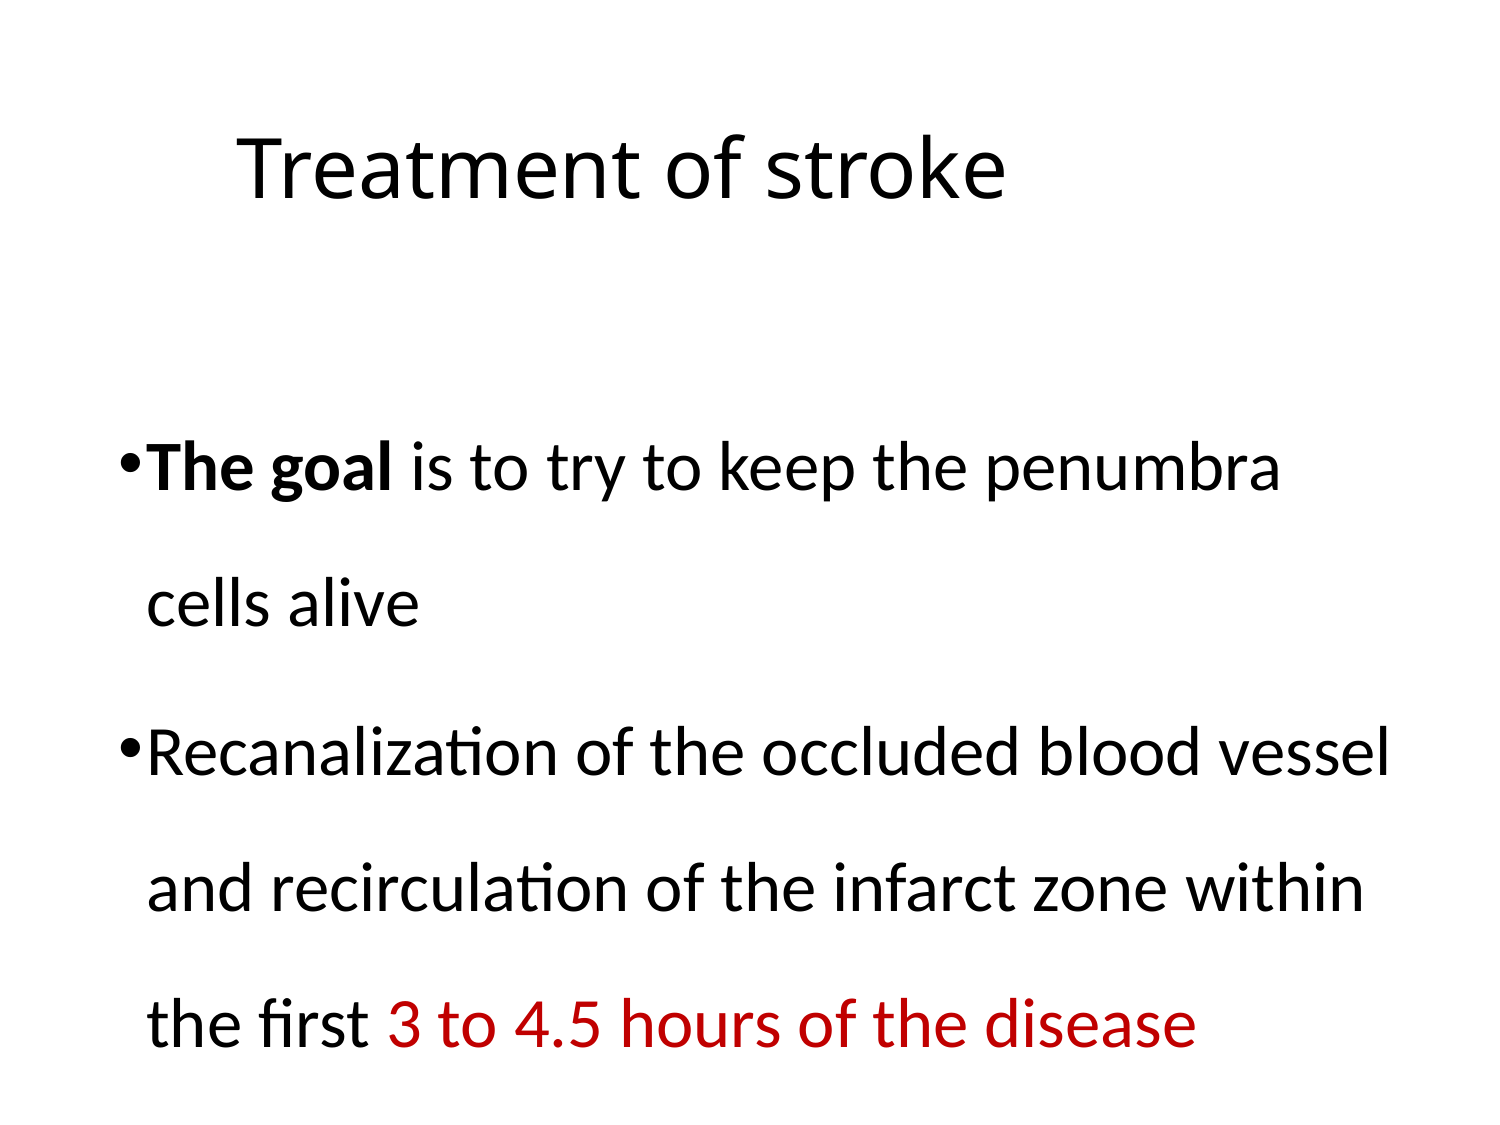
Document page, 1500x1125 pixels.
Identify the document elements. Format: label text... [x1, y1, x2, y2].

list The goal is to try to keep the penumbra cells alive Recanalization of the occluded blood vessel and recirculation of the infarct zone within the first 3 to 4.5 hours of the disease [103, 361, 1417, 1083]
title Treatment of stroke [103, 59, 1397, 278]
